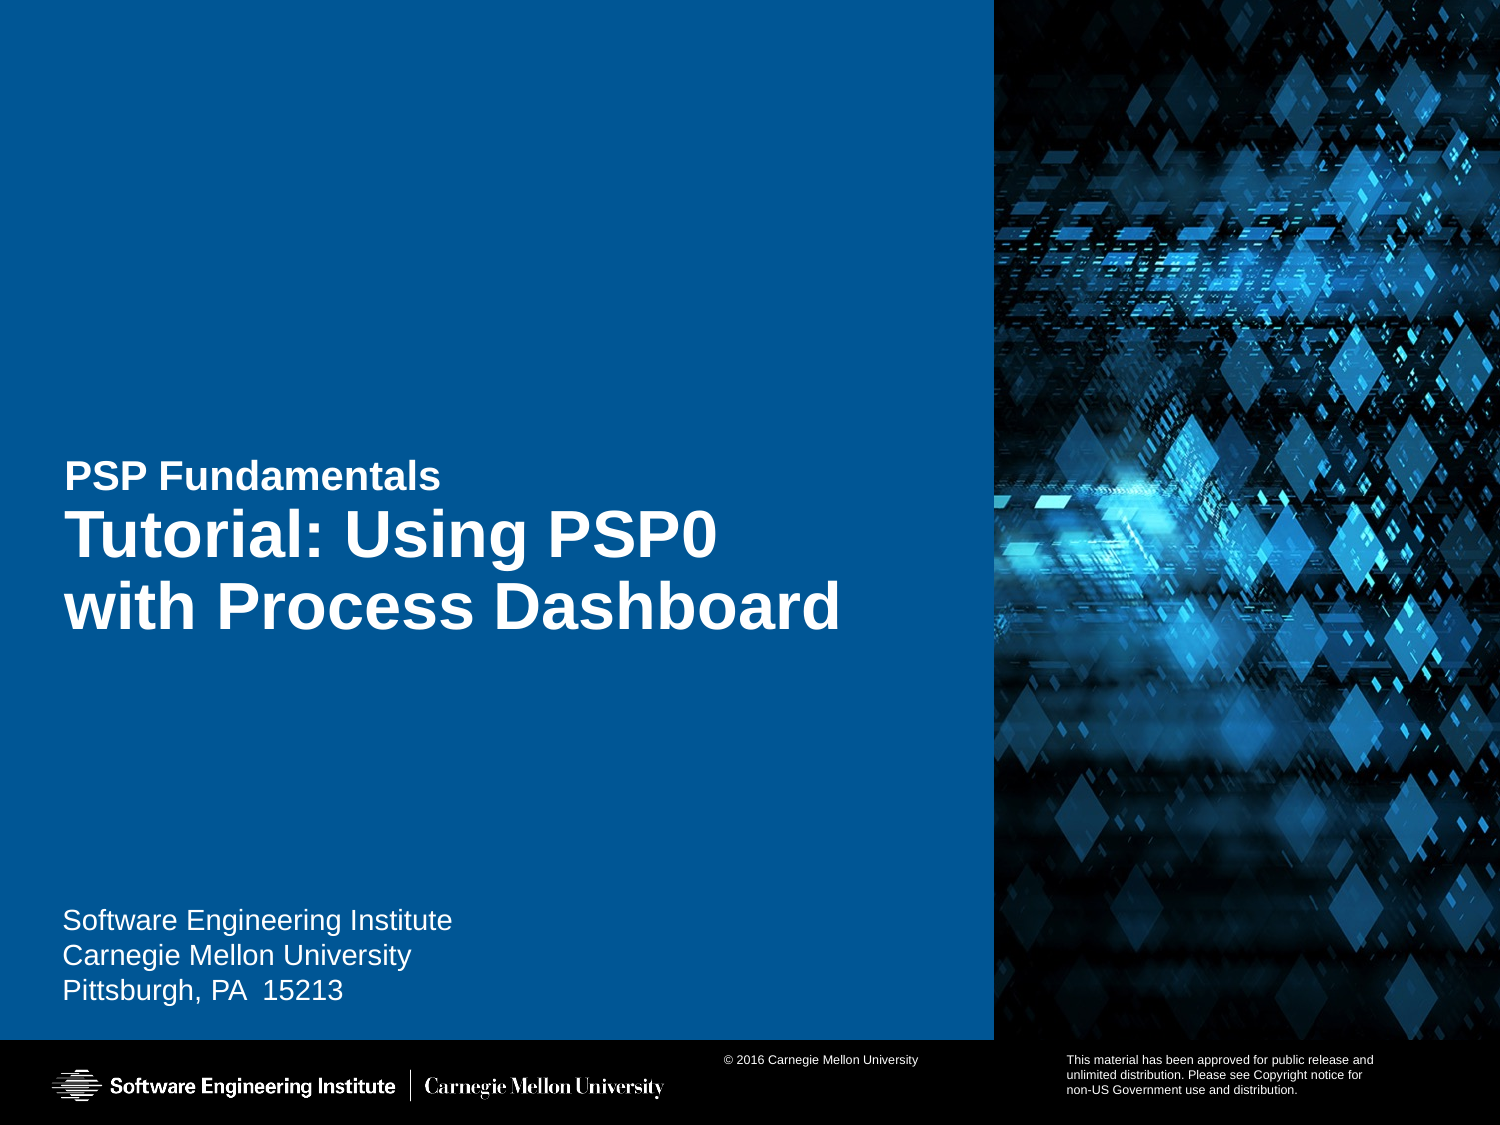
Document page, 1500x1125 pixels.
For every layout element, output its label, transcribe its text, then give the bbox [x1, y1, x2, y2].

picture [43, 1062, 673, 1106]
picture [994, 0, 1500, 1040]
title PSP Fundamentals Tutorial: Using PSP0 with Process Dashboard [64, 43, 850, 644]
